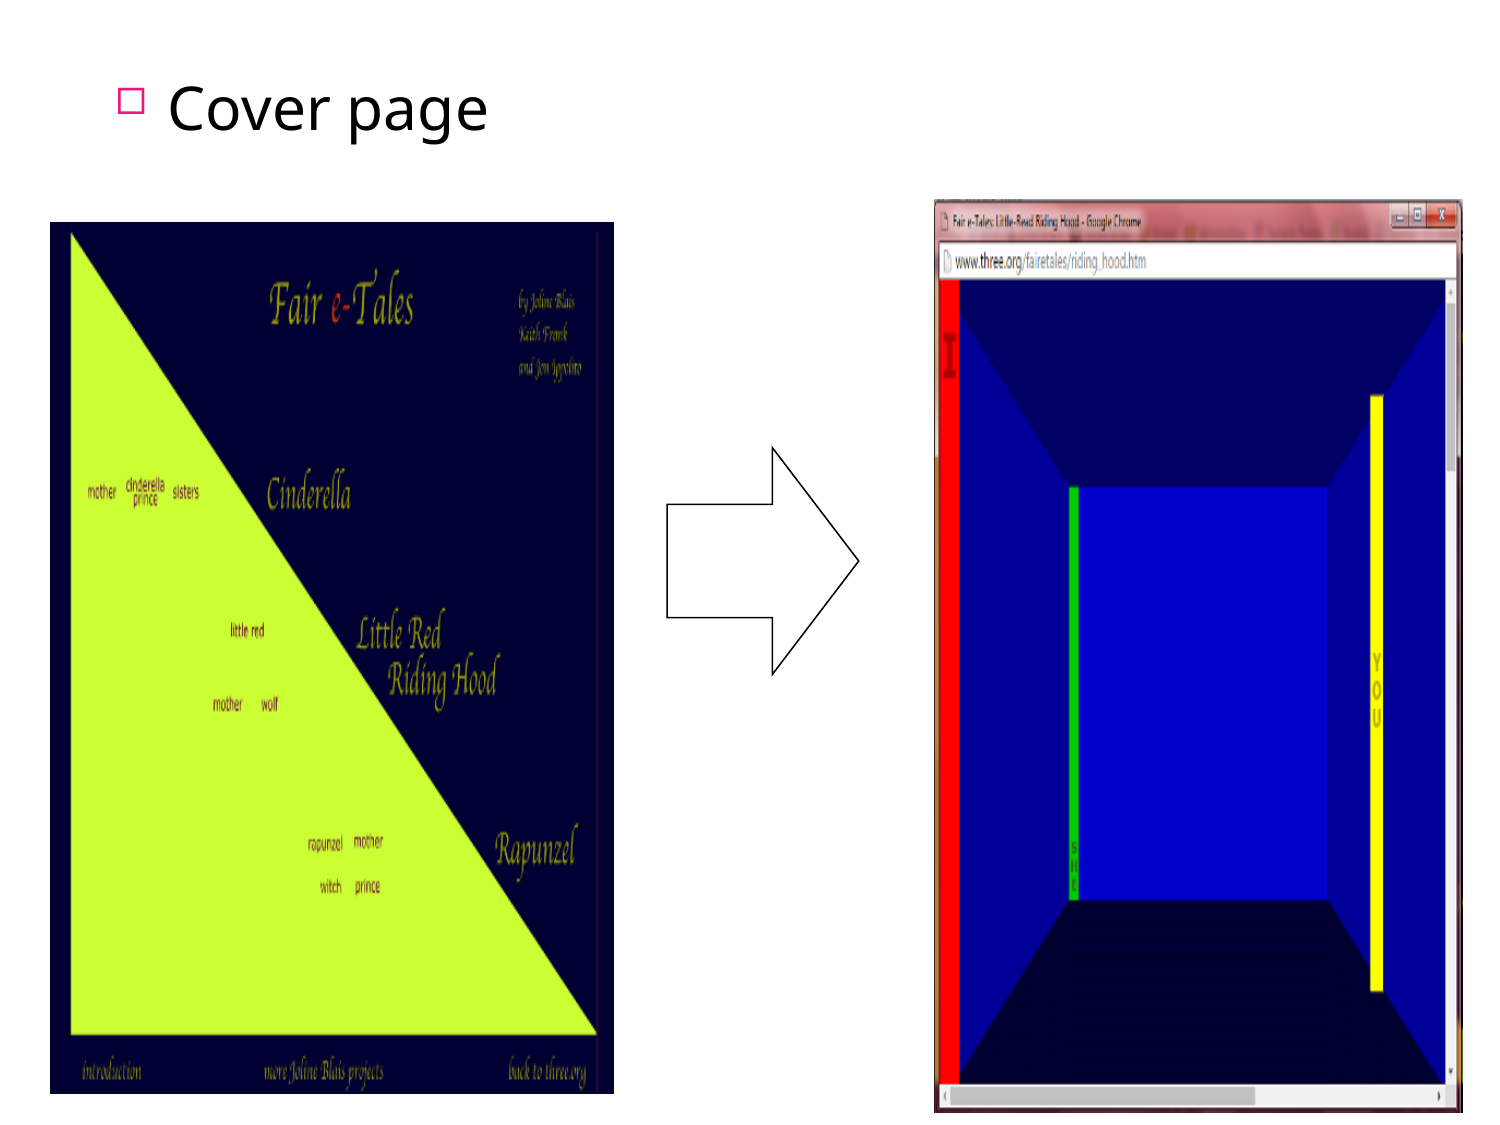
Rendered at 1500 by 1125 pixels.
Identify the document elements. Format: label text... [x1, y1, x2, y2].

list Cover page [100, 62, 1438, 199]
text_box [49, 199, 1463, 1113]
